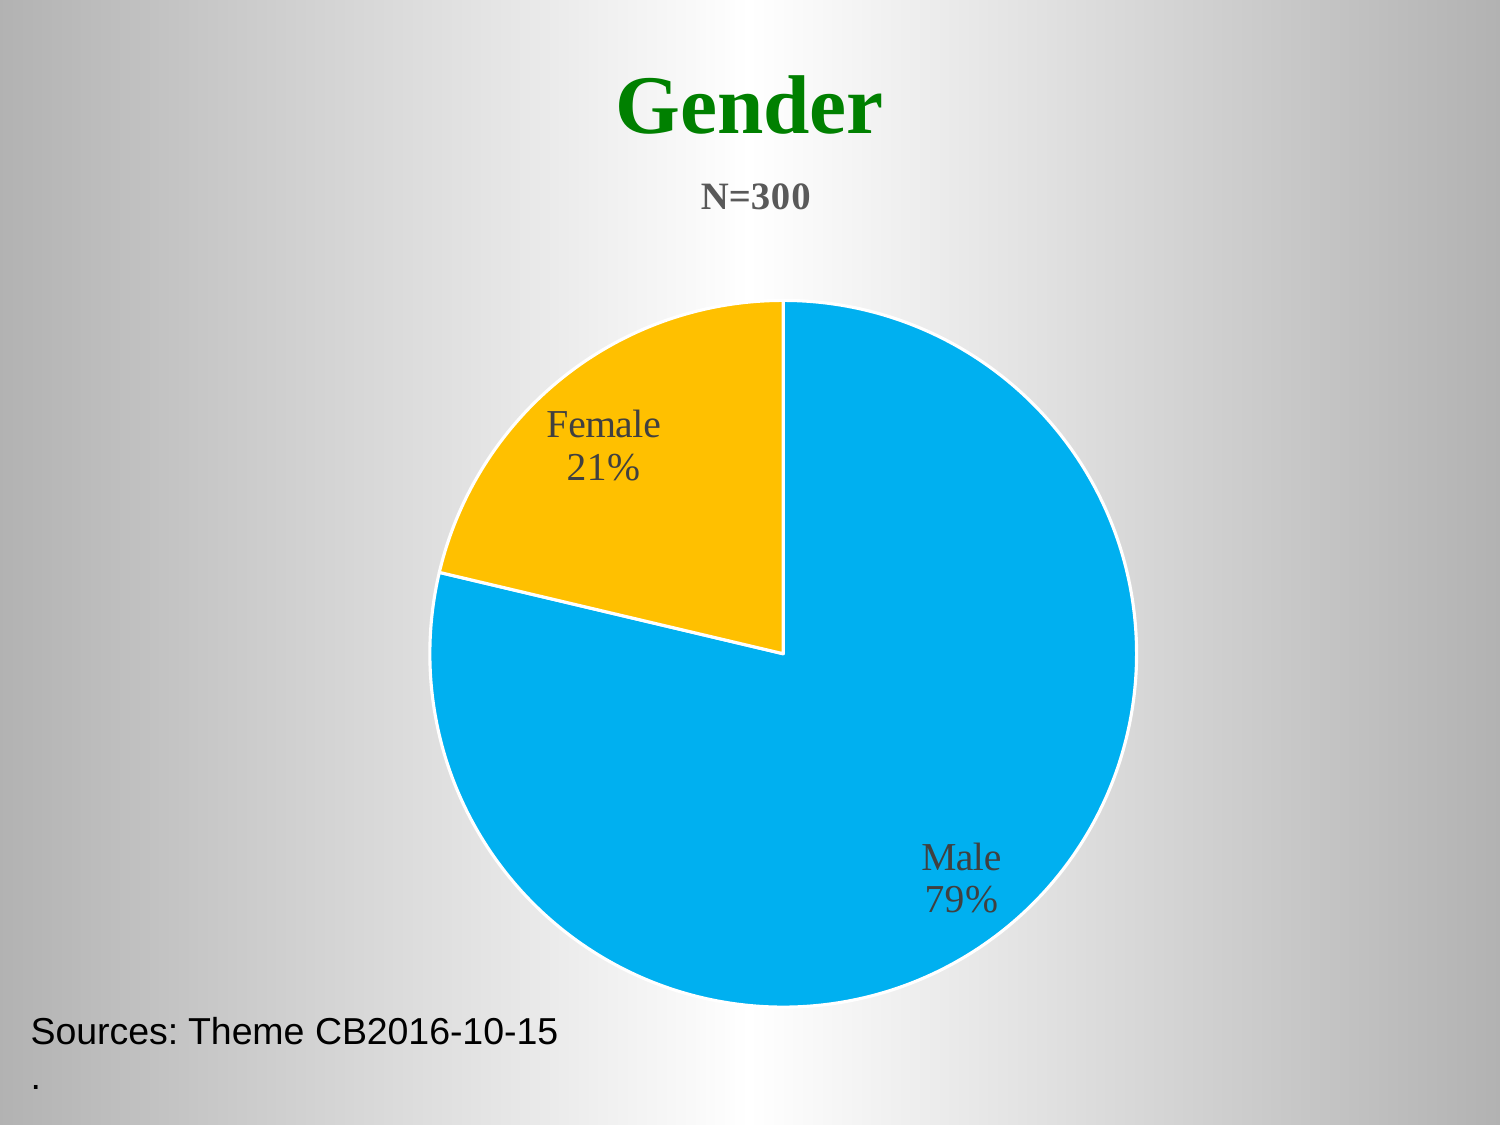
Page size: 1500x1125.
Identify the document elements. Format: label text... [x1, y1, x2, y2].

chart [112, 137, 1401, 1026]
text_box Sources: Theme CB2016-10-15 . [15, 999, 573, 1105]
title Gender [112, 24, 1388, 136]
